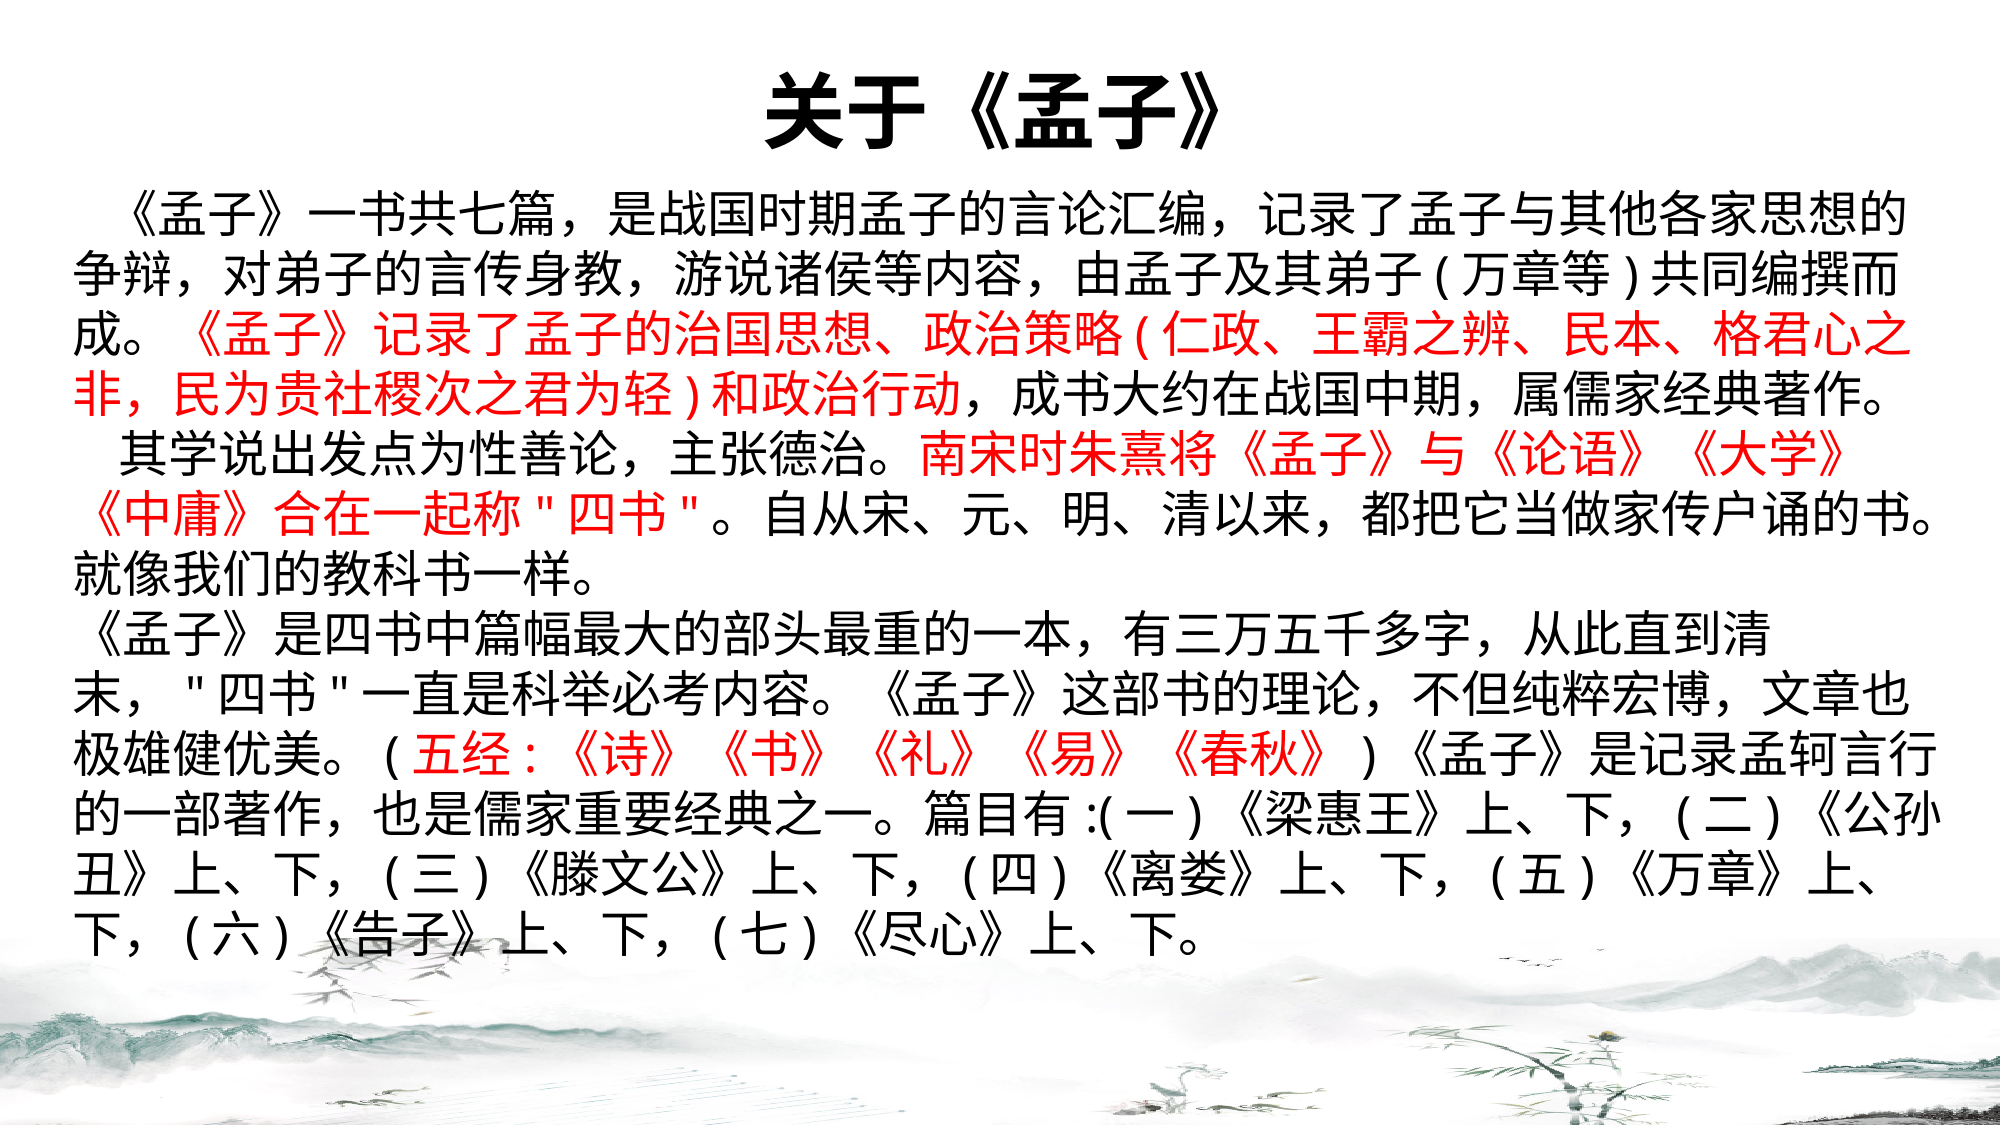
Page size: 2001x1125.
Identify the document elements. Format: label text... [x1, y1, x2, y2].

text_box 《孟子》一书共七篇，是战国时期孟子的言论汇编，记录了孟子与其他各家思想的争辩，对弟子的言传身教，游说诸侯等内容，由孟子及其弟子(万章等)共同编撰而成。《孟子》记录了孟子的治国思想、政治策略(仁政、王霸之辨、民本、格君心之非，民为贵社稷次之君为轻)和政治行动，成书大约在战国中期，属儒家经典著作。 其学说出发点为性善论，主张德治。南宋时朱熹将《孟子》与《论语》《大学》《中庸》合在一起称"四书"。自从宋、元、明、清以来，都把它当做家传户诵的书。就像我们的教科书一样。 《孟子》是四书中篇幅最大的部头最重的一本，有三万五千多字，从此直到清末，"四书"一直是科举必考内容。《孟子》这部书的理论，不但纯粹宏博，文章也极雄健优美。(五经:《诗》《书》《礼》《易》《春秋》)《孟子》是记录孟轲言行的一部著作，也是儒家重要经典之一。篇目有:(一)《梁惠王》上、下，(二)《公孙丑》上、下，(三)《滕文公》上、下，(四)《离娄》上、下，(五)《万章》上、下，(六)《告子》上、下，(七)《尽心》上、下。 [58, 175, 1959, 938]
picture [0, 938, 2000, 1125]
text_box 关于《孟子》 [548, 52, 1476, 167]
